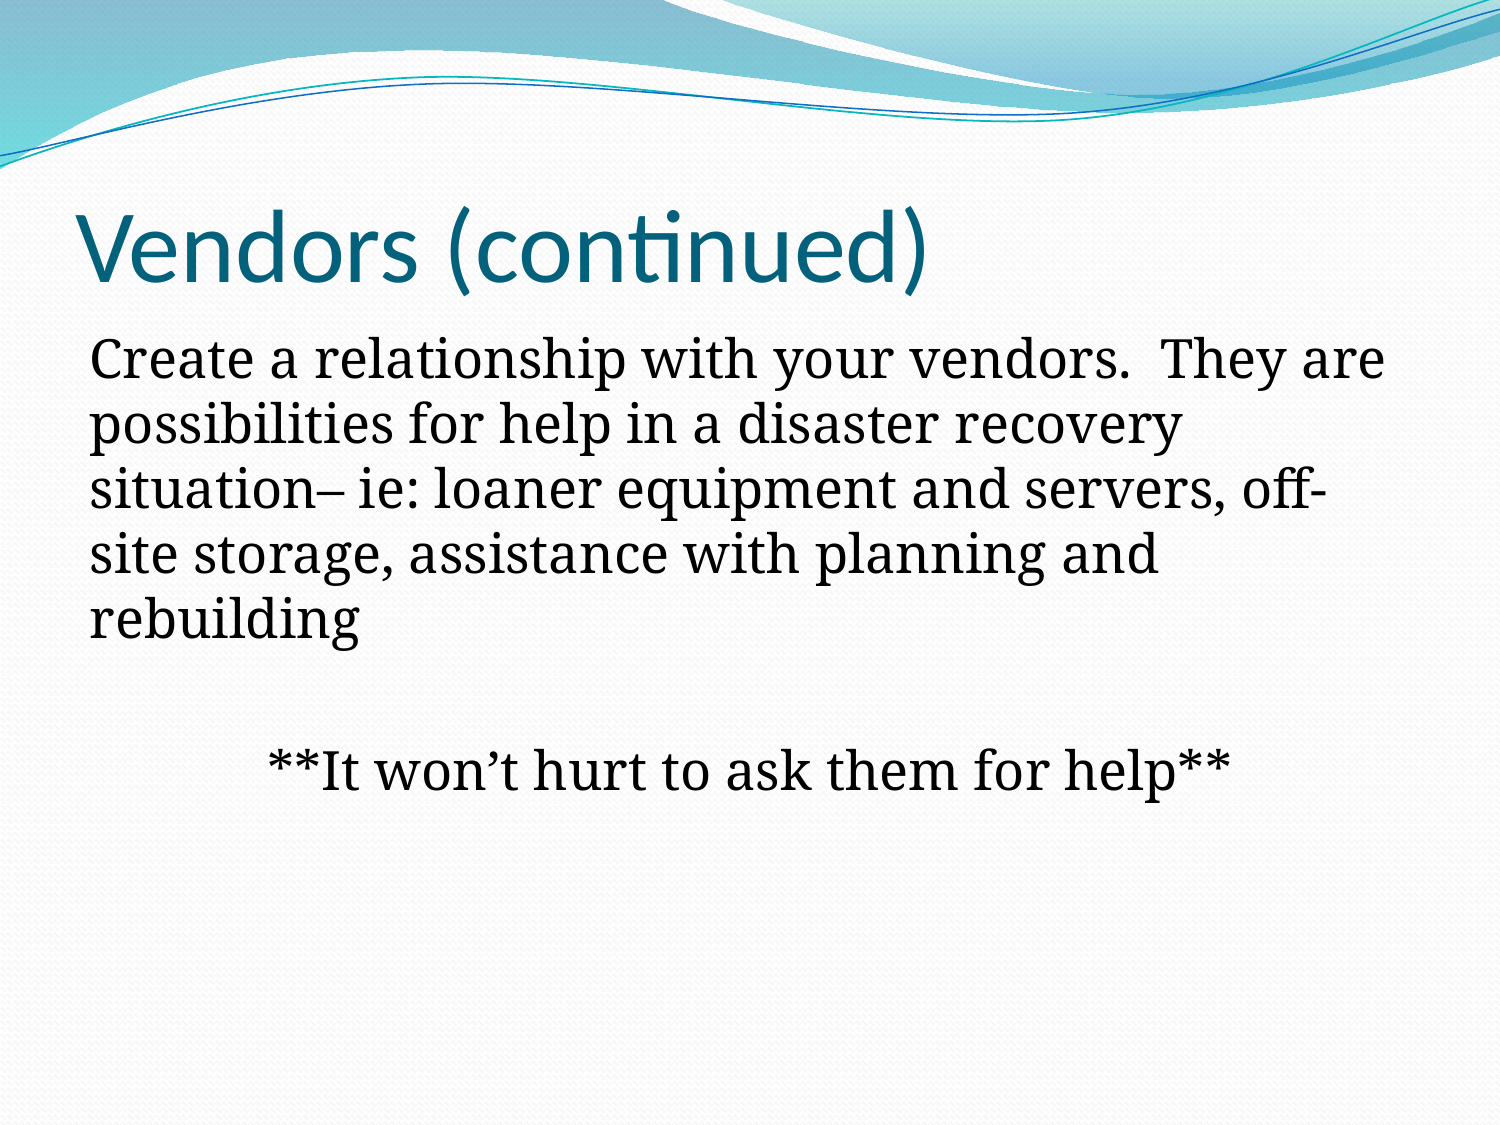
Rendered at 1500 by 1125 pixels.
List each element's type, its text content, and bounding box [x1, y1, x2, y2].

title Vendors (continued) [75, 115, 1425, 303]
list Create a relationship with your vendors. They are possibilities for help in a disaster recovery situation– ie: loaner equipment and servers, off-site storage, assistance with planning and rebuilding **It won’t hurt to ask them for help** [75, 317, 1425, 1038]
